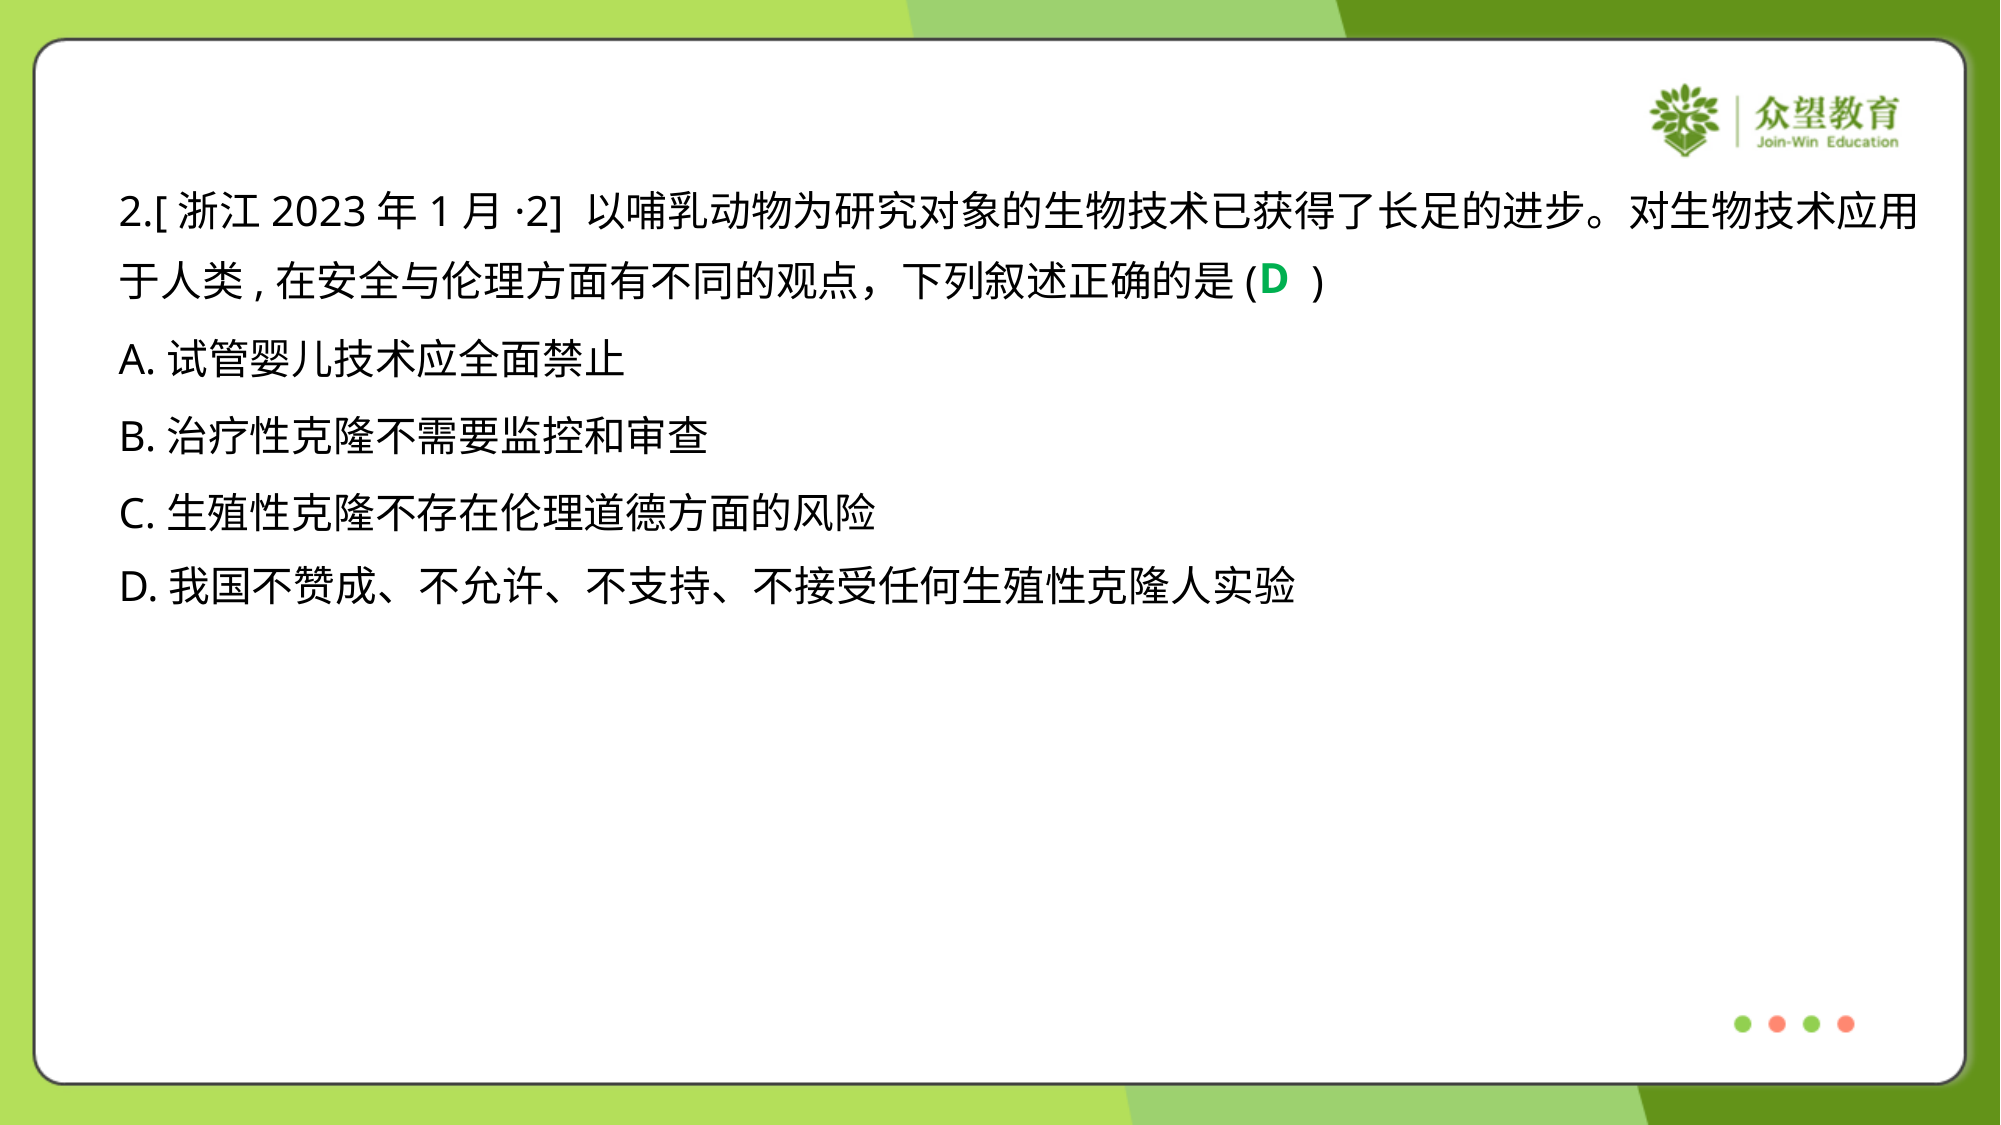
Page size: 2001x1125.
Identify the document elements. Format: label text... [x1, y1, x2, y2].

picture [0, 0, 2000, 1125]
text_box A.试管婴儿技术应全面禁止 B.治疗性克隆不需要监控和审查 C.生殖性克隆不存在伦理道德方面的风险 D.我国不赞成、不允许、不支持、不接受任何生殖性克隆人实验 [118, 307, 1883, 603]
text_box D [1242, 231, 1306, 296]
text_box 2.[浙江2023年1月·2] 以哺乳动物为研究对象的生物技术已获得了长足的进步。对生物技术应用 于人类,在安全与伦理方面有不同的观点，下列叙述正确的是( ) [118, 159, 1883, 298]
